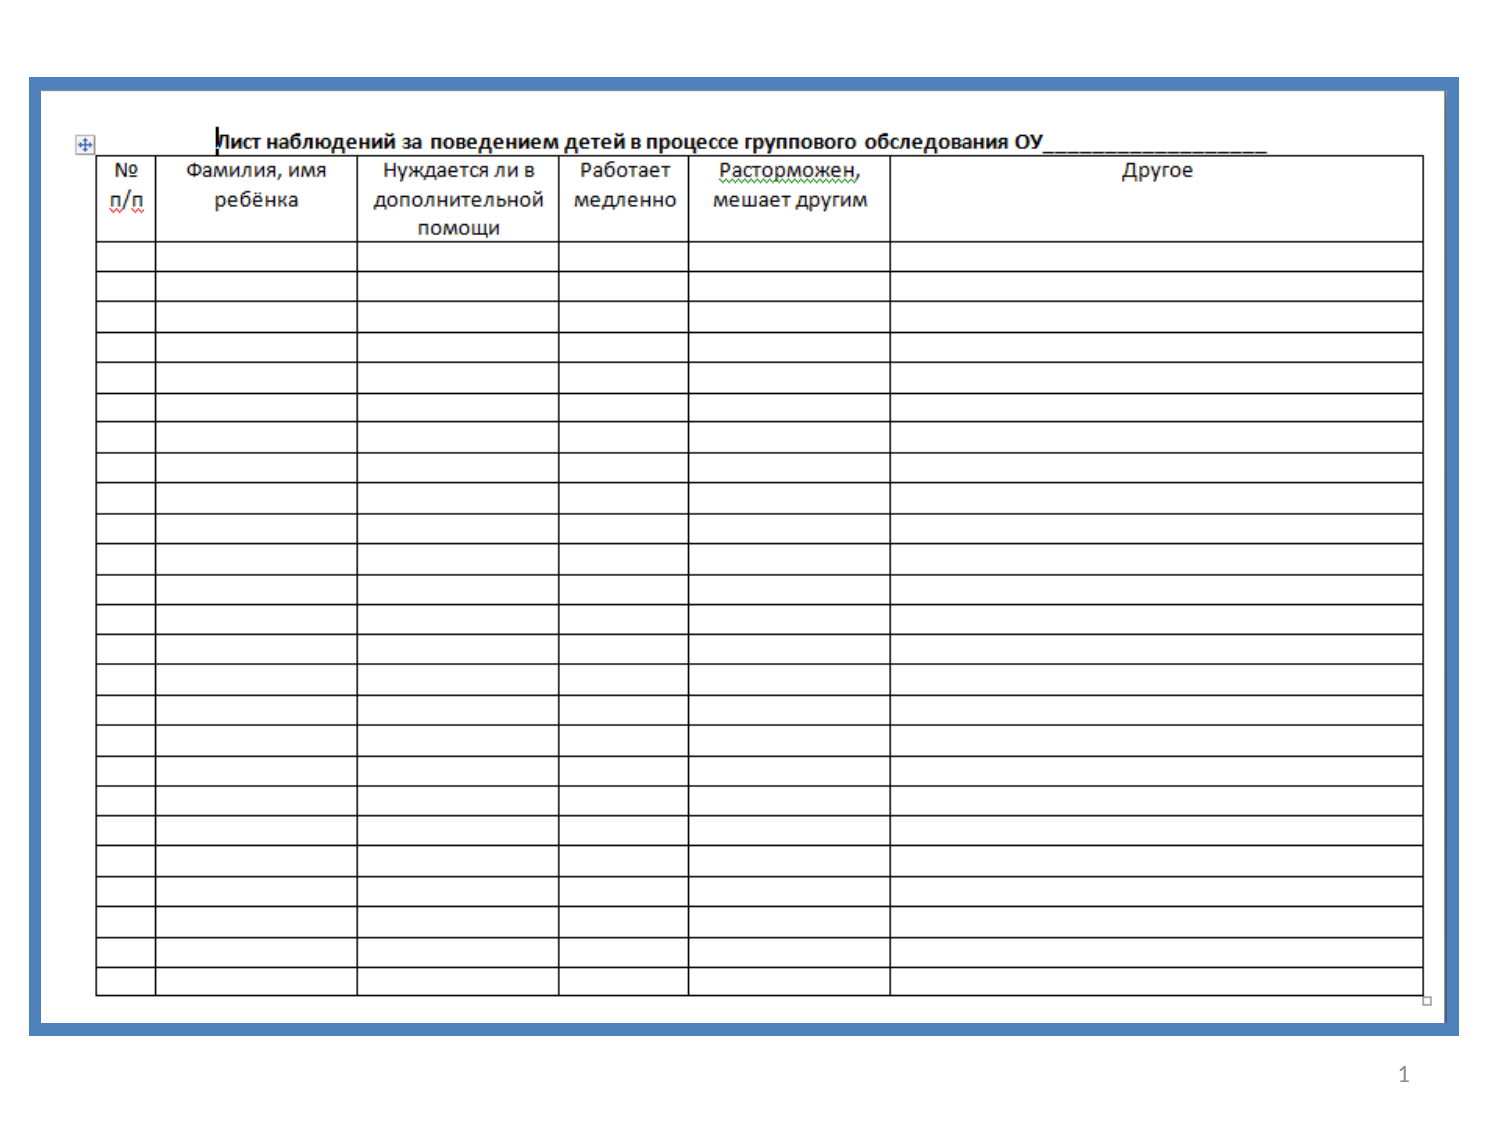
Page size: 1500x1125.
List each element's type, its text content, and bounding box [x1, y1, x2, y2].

slide_number 1 [1074, 1042, 1425, 1103]
picture [41, 89, 1448, 1024]
